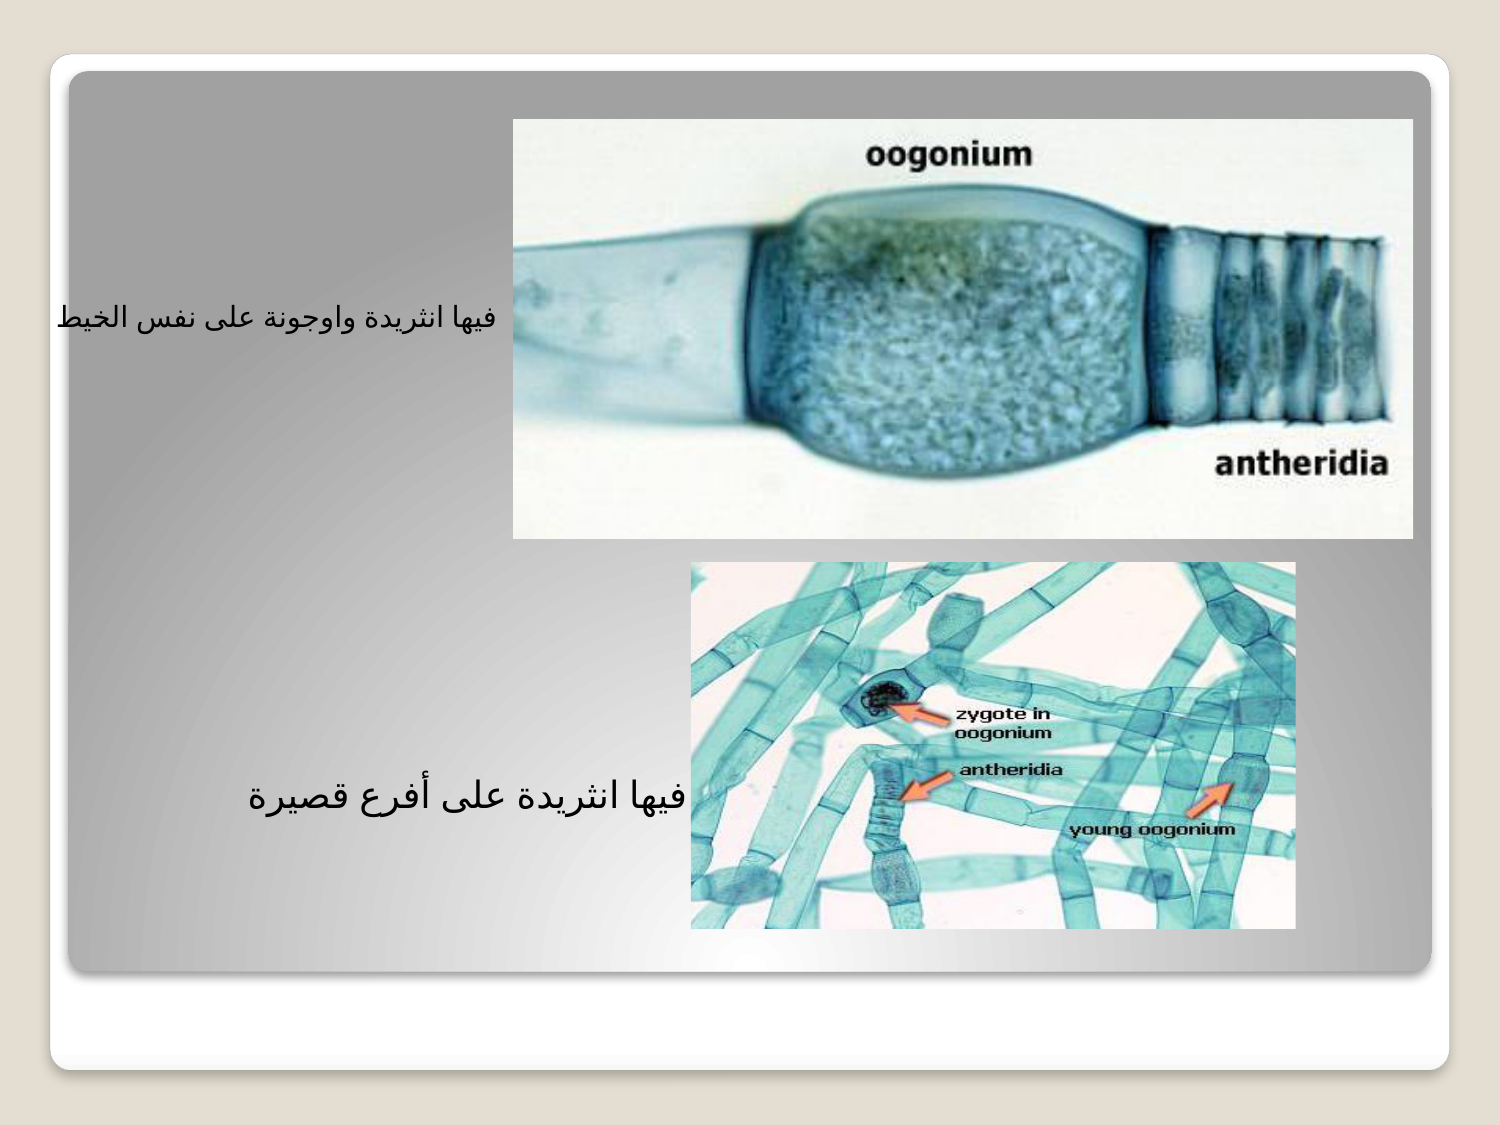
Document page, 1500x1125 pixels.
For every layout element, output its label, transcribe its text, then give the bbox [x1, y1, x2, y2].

text_box فيها انثريدة واوجونة على نفس الخيط [40, 290, 505, 341]
picture [690, 562, 1296, 929]
text_box فيها انثريدة على أفرع قصيرة [183, 763, 683, 823]
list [512, 118, 1414, 539]
